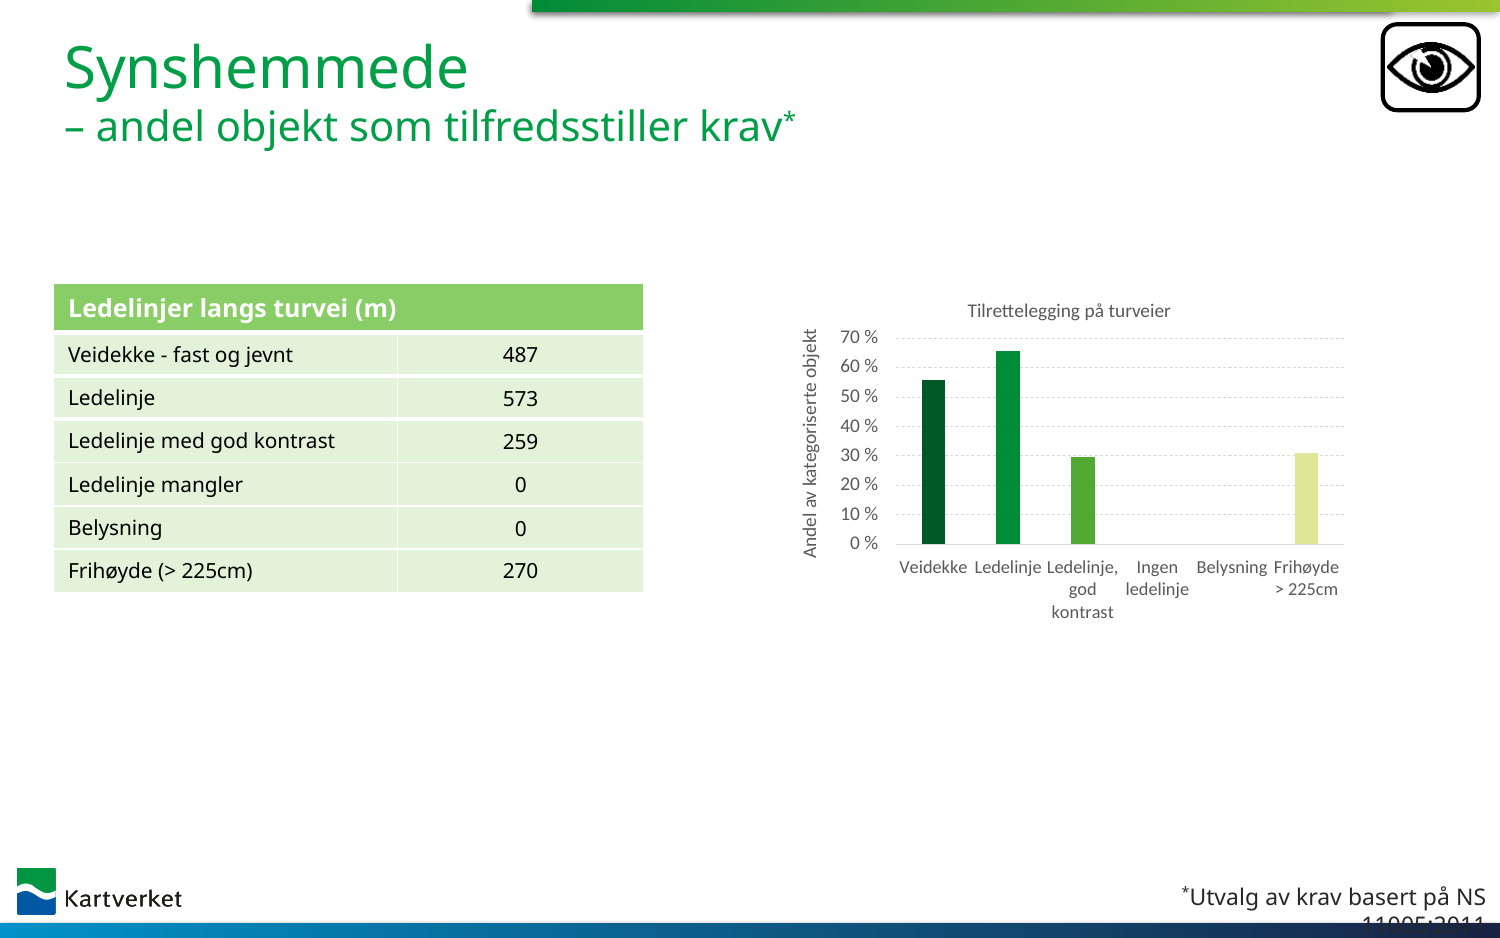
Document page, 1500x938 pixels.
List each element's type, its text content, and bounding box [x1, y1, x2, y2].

table_cell Belysning [54, 507, 397, 548]
table_header Ledelinjer langs turvei (m) [54, 284, 643, 330]
table_cell Ledelinje mangler [54, 463, 397, 505]
text_box *Utvalg av krav basert på NS 11005:2011 [1068, 873, 1500, 938]
table_cell 487 [398, 335, 643, 374]
table_cell 573 [398, 378, 643, 417]
table_cell 270 [398, 550, 643, 592]
picture [791, 291, 1348, 630]
table_cell 259 [398, 421, 643, 462]
table_cell 0 [398, 507, 643, 548]
table_cell Frihøyde (> 225cm) [54, 550, 397, 592]
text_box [1382, 24, 1480, 111]
table_cell 0 [398, 463, 643, 505]
table_cell Veidekke - fast og jevnt [54, 335, 397, 374]
text_box Synshemmede – andel objekt som tilfredsstiller krav* [49, 24, 1431, 158]
table_cell Ledelinje [54, 378, 397, 417]
table_cell Ledelinje med god kontrast [54, 421, 397, 462]
